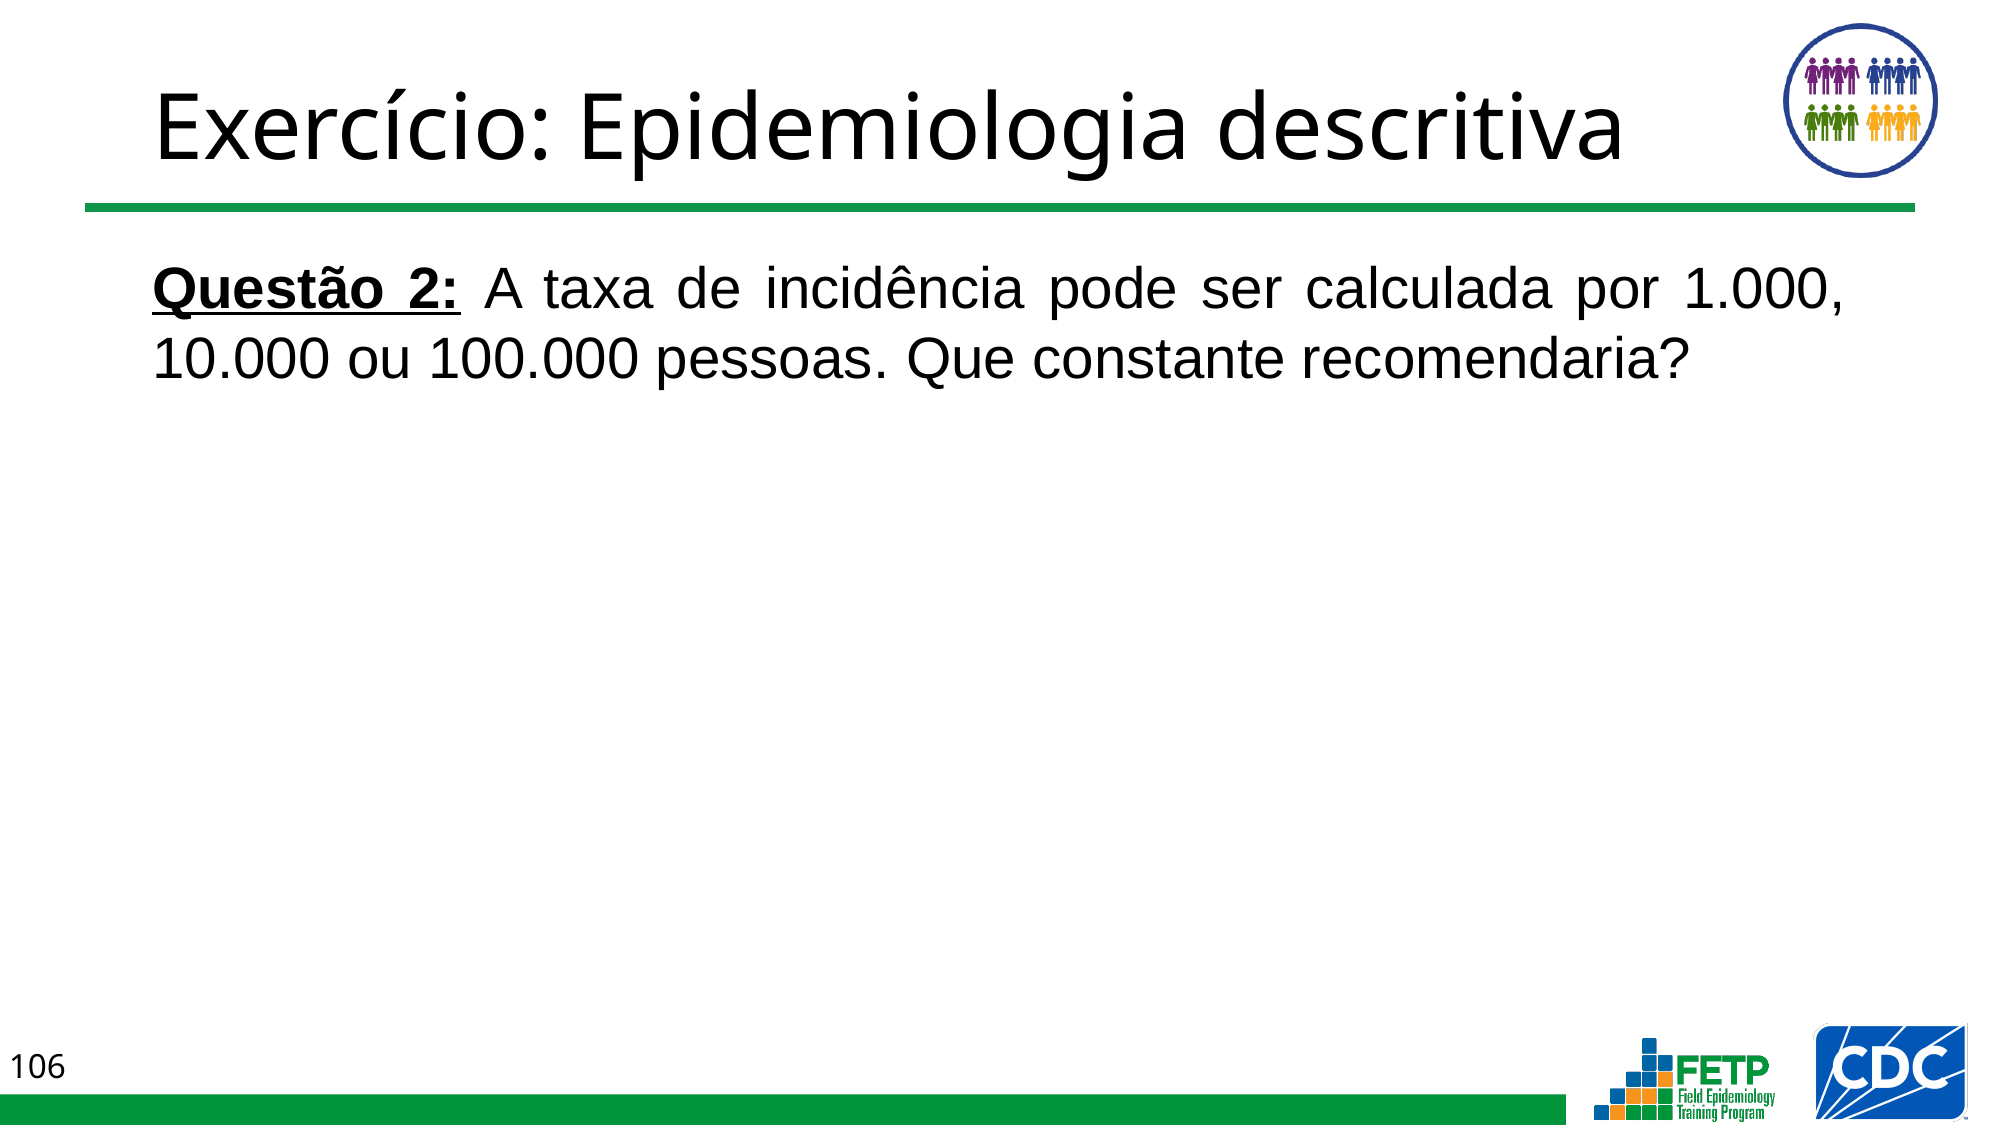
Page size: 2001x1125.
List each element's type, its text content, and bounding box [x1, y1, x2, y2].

picture [1594, 1038, 1775, 1122]
title Exercício: Epidemiologia descritiva [137, 73, 1738, 205]
picture [1813, 1023, 1968, 1122]
picture [1783, 23, 1938, 178]
list Questão 2: A taxa de incidência pode ser calculada por 1.000, 10.000 ou 100.000 pessoas. Que constante recomendaria? [137, 242, 1863, 1004]
